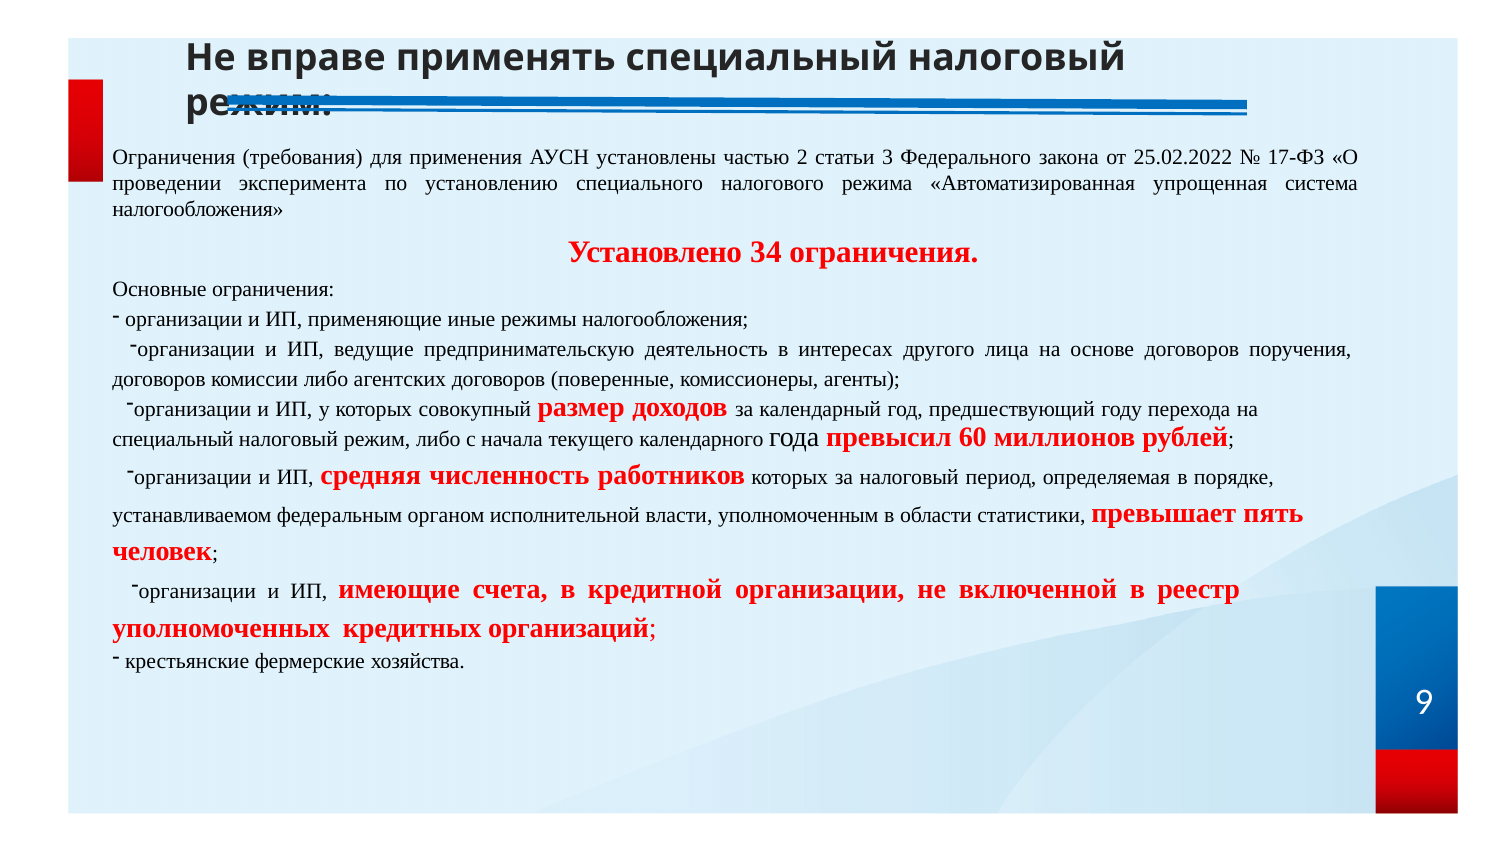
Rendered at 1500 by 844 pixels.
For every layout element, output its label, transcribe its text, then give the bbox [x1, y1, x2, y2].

text_box 9 [1399, 669, 1447, 730]
text_box Ограничения (требования) для применения АУСН установлены частью 2 статьи 3 Федерального закона от 25.02.2022 № 17-ФЗ «О проведении эксперимента по установлению специального налогового режима «Автоматизированная упрощенная система налогообложения» Установлено 34 ограничения. Основные ограничения: организации и ИП, применяющие иные режимы налогообложения; организации и ИП, ведущие предпринимательскую деятельность в интересах другого лица на основе договоров поручения, договоров комиссии либо агентских договоров (поверенные, комиссионеры, агенты); организации и ИП, у которых совокупный размер доходов за календарный год, предшествующий году перехода на специальный налоговый режим, либо с начала текущего календарного года превысил 60 миллионов рублей; организации и ИП, средняя численность работников которых за налоговый период, определяемая в порядке, устанавливаемом федеральным органом исполнительной власти, уполномоченным в области статистики, превышает пять человек; организации и ИП, имеющие счета, в кредитной организации, не включенной в реестр уполномоченных кредитных организаций; крестьянские фермерские хозяйства. [110, 141, 1359, 673]
title Не вправе применять специальный налоговый режим: [144, 19, 1188, 141]
picture [68, 37, 1458, 814]
text_box [227, 95, 1247, 110]
text_box [227, 107, 1247, 116]
